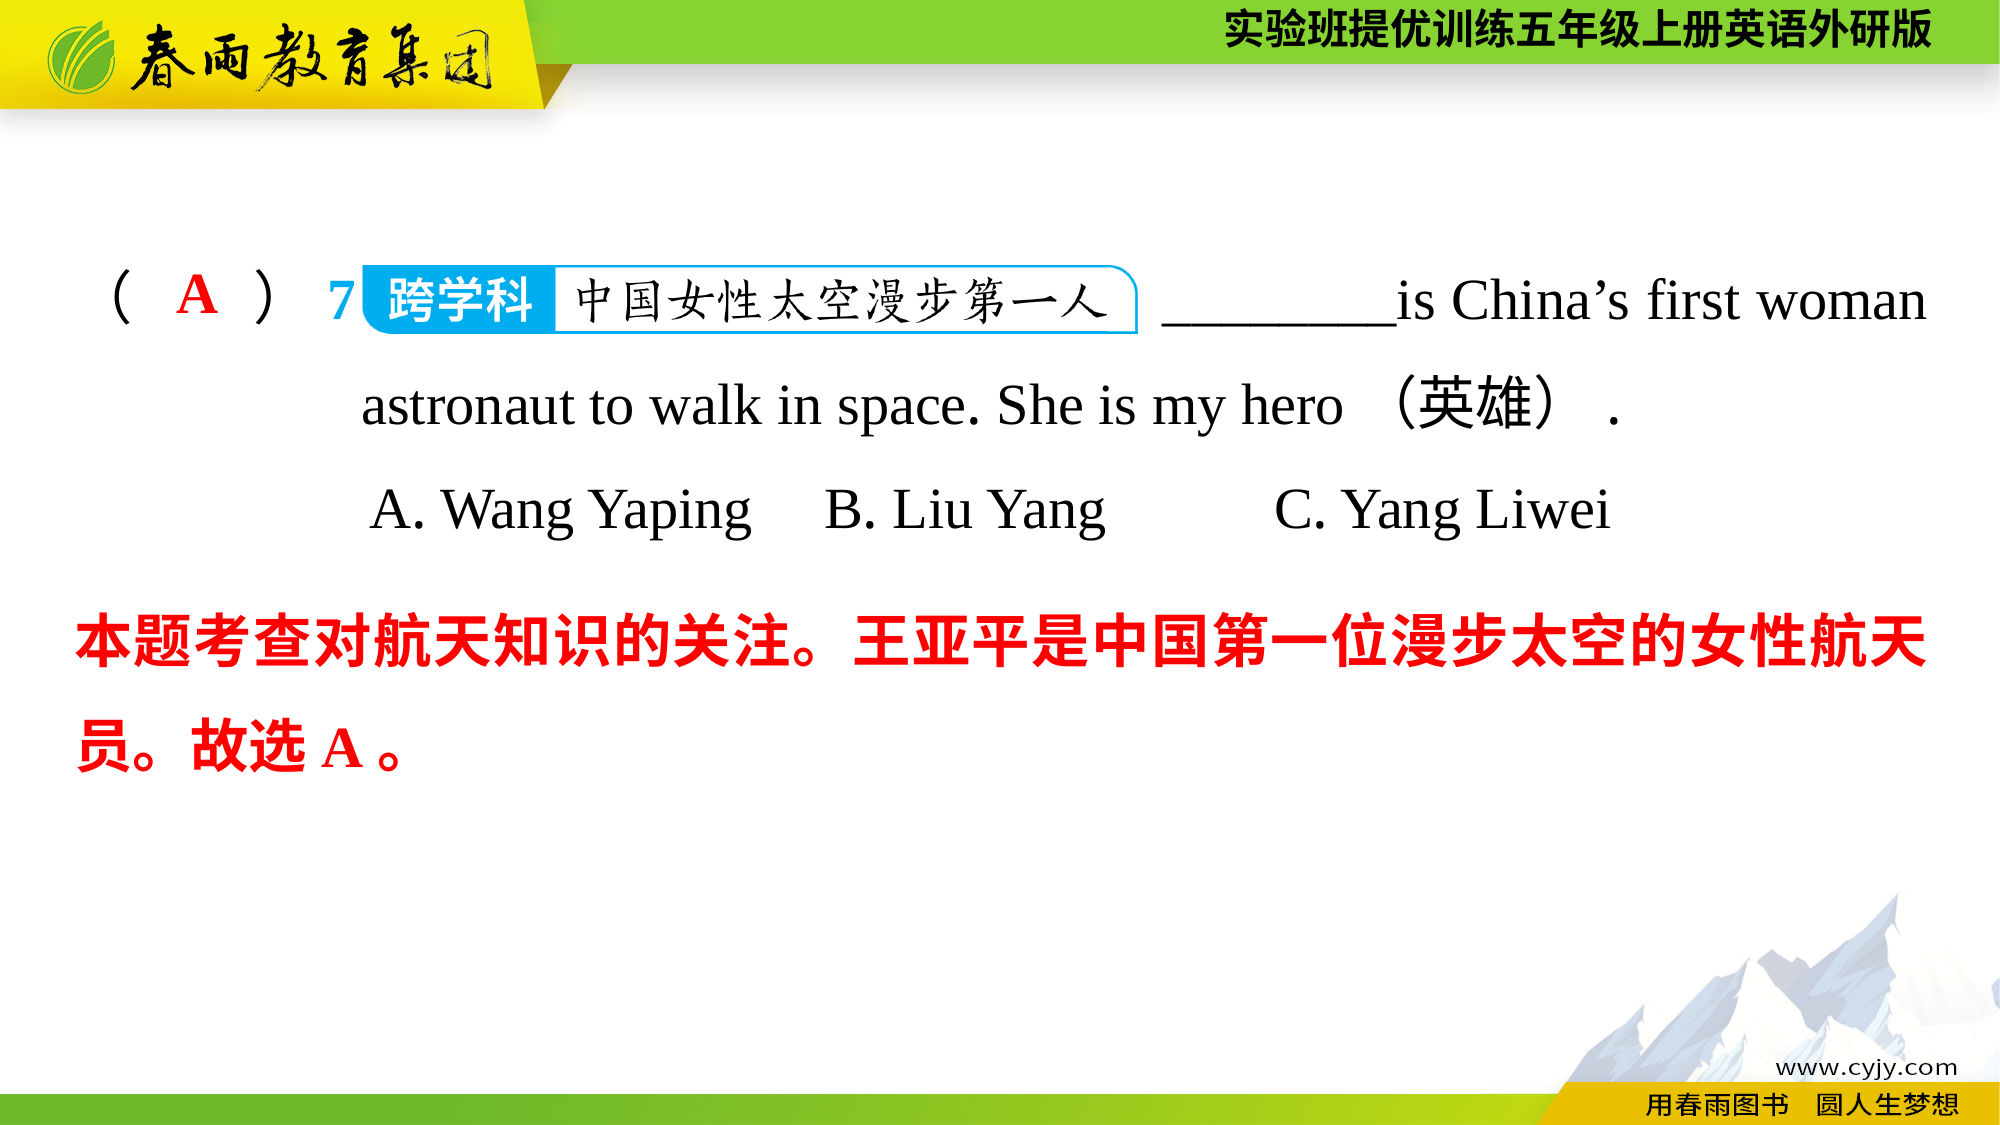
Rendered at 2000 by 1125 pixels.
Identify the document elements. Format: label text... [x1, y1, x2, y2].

list （ ）7. ________is China’s first woman astronaut to walk in space. She is my hero（英雄）. A. Wang Yaping B. Liu Yang C. Yang Liwei [59, 192, 1944, 561]
picture [0, 0, 2000, 1125]
text_box 本题考查对航天知识的关注。王亚平是中国第一位漫步太空的女性航天员。故选A。 [59, 561, 1944, 787]
text_box A [161, 247, 234, 333]
